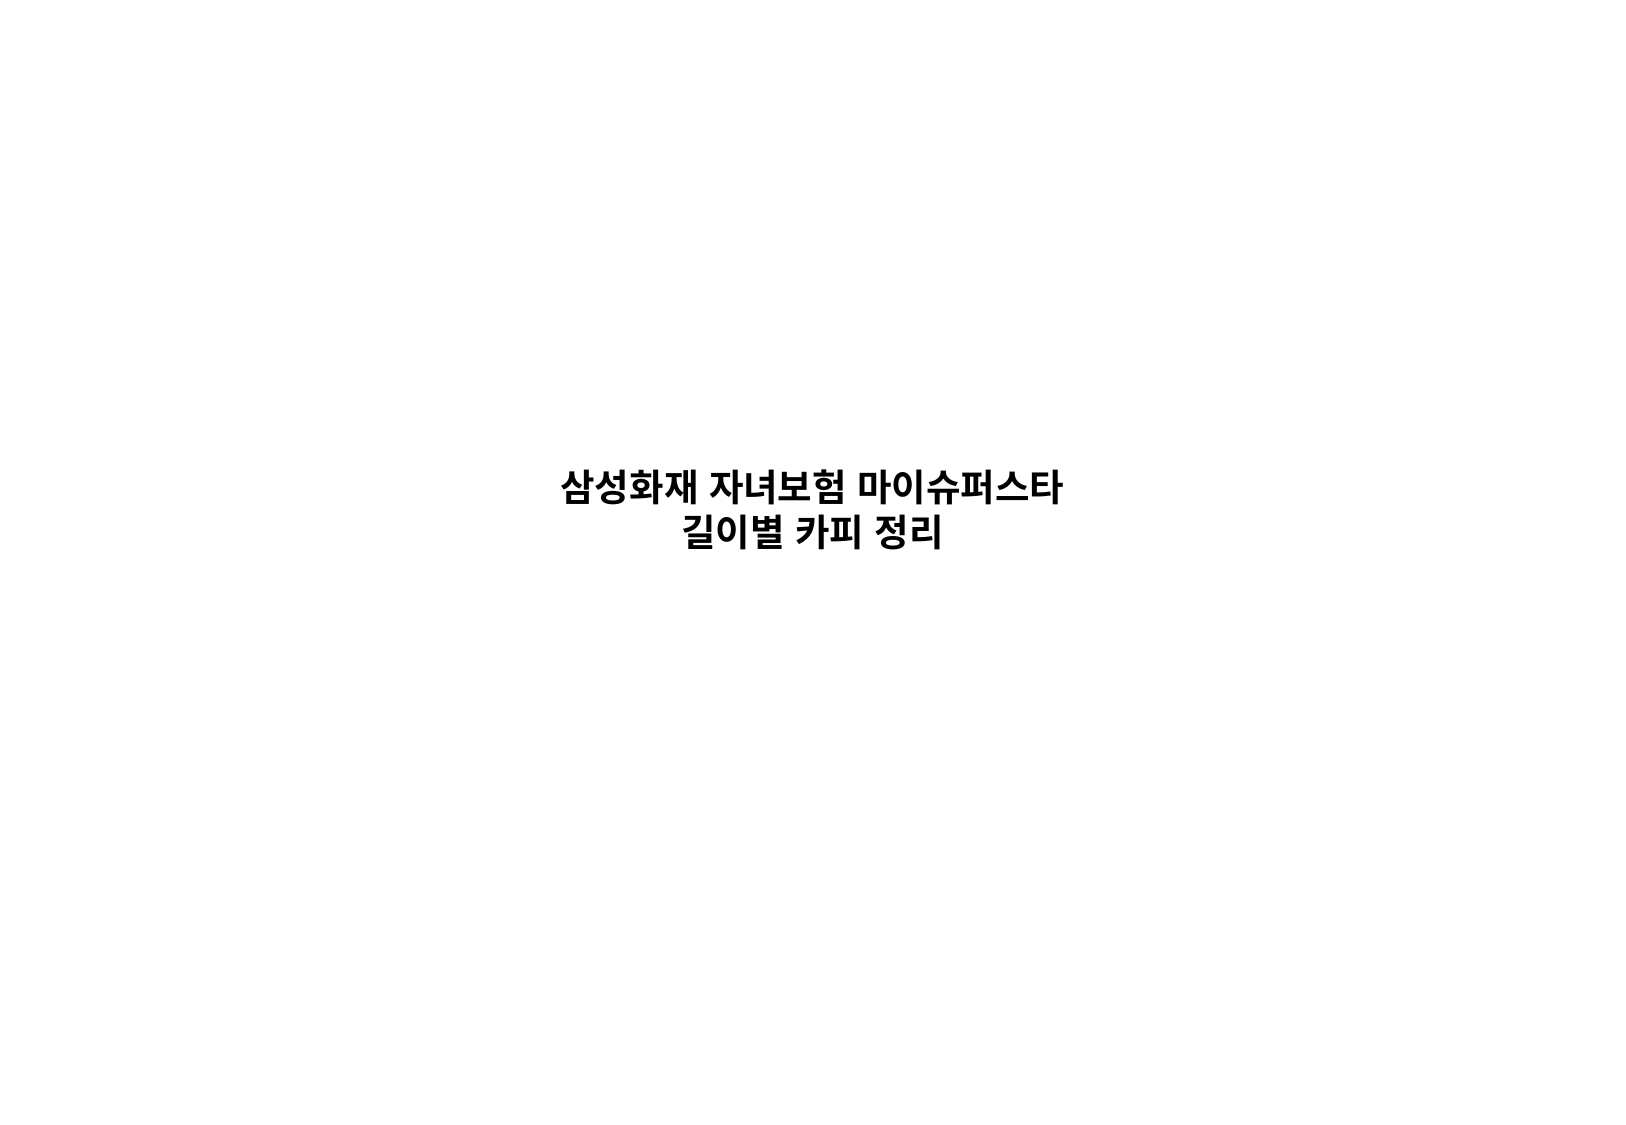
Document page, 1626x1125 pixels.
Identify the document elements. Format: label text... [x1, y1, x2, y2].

text_box 삼성화재 자녀보험 마이슈퍼스타 길이별 카피 정리 [200, 456, 1425, 562]
